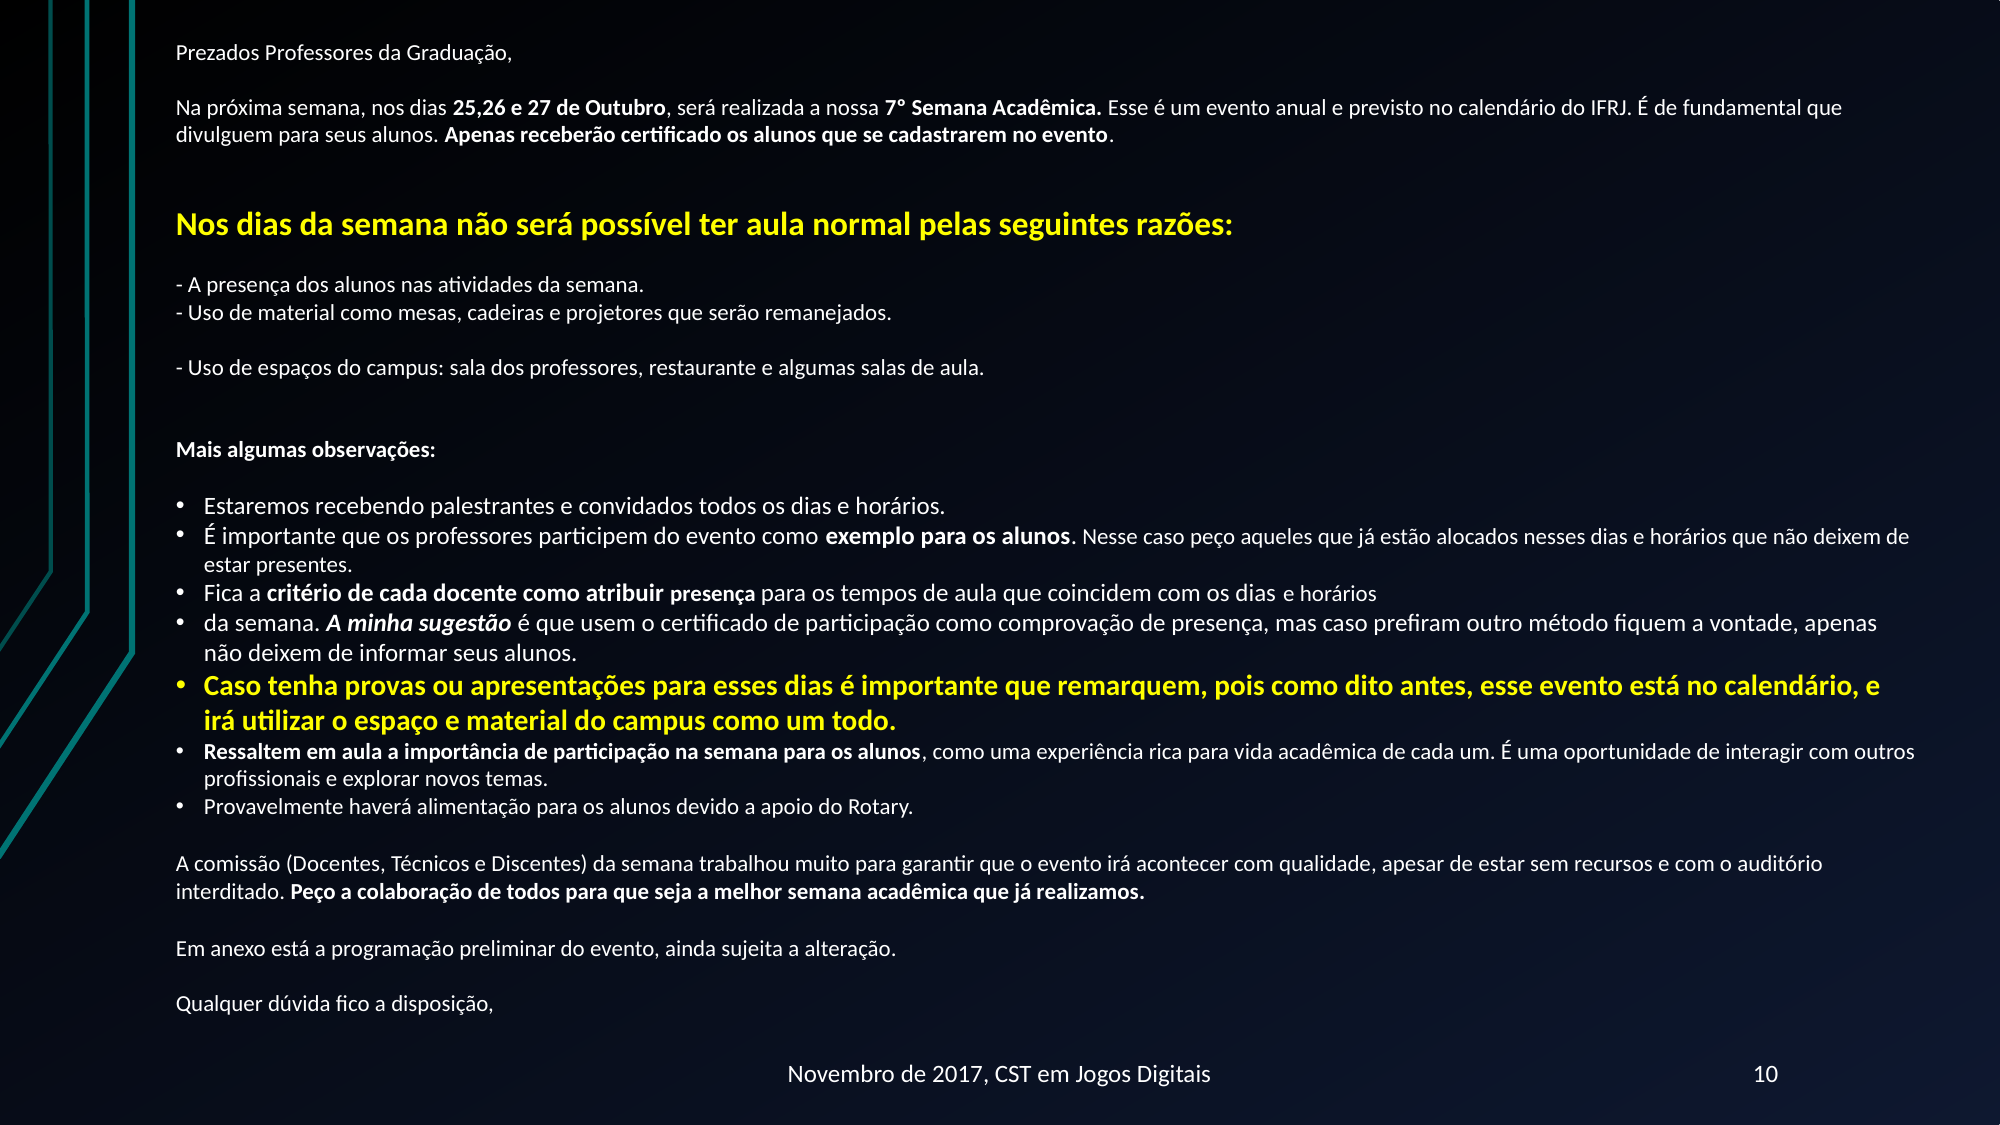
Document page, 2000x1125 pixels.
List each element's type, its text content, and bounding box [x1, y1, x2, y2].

slide_number 10 [1732, 1042, 1900, 1103]
text_box Prezados Professores da Graduação, Na próxima semana, nos dias 25,26 e 27 de Outubro, será realizada a nossa 7º Semana Acadêmica. Esse é um evento anual e previsto no calendário do IFRJ. É de fundamental que divulguem para seus alunos. Apenas receberão certificado os alunos que se cadastrarem no evento. Nos dias da semana não será possível ter aula normal pelas seguintes razões: - A presença dos alunos nas atividades da semana. - Uso de material como mesas, cadeiras e projetores que serão remanejados. - Uso de espaços do campus: sala dos professores, restaurante e algumas salas de aula. Mais algumas observações: Estaremos recebendo palestrantes e convidados todos os dias e horários. É importante que os professores participem do evento como exemplo para os alunos.​ Nesse caso peço aqueles que já estão alocados nesses dias e horários que não deixem de estar presentes.​ Fica a critério de cada docente como atribuir​ presença​ para os tempos de aula que coincidem com os dias ​e horários ​ da semana. A minha sugestão é que usem o certificado de participação como comprovação de presença, mas caso prefiram outro método fiquem a vontade, apenas não deixem de informar seus alunos. ​Caso tenha provas ou apresentações para esses dias é importante que remarquem, pois como dito antes, esse evento está no calendário, e irá utilizar o espaço e material do campus como um todo. Ressaltem em aula a importância de participação na semana para os alunos, como uma experiência rica para vida acadêmica de cada um. É uma oportunidade de interagir com outros profissionais e explorar novos temas. ​Provavelmente haverá alimentação para os alunos devido a apoio do Rotary.​ ​A comissão (Docentes, Técnicos e Discentes) da semana trabalhou muito para garantir que o evento irá acontecer com qualidade, apesar de estar sem recursos e com o auditório interditado. Peço a colaboração de todos para que seja a melhor semana acadêmica que já realizamos.​ Em anexo está a programação preliminar do evento, ainda sujeita a alteração. Qualquer dúvida fico a disposição, [161, 30, 1933, 1024]
footer Novembro de 2017, CST em Jogos Digitais [566, 1042, 1433, 1103]
